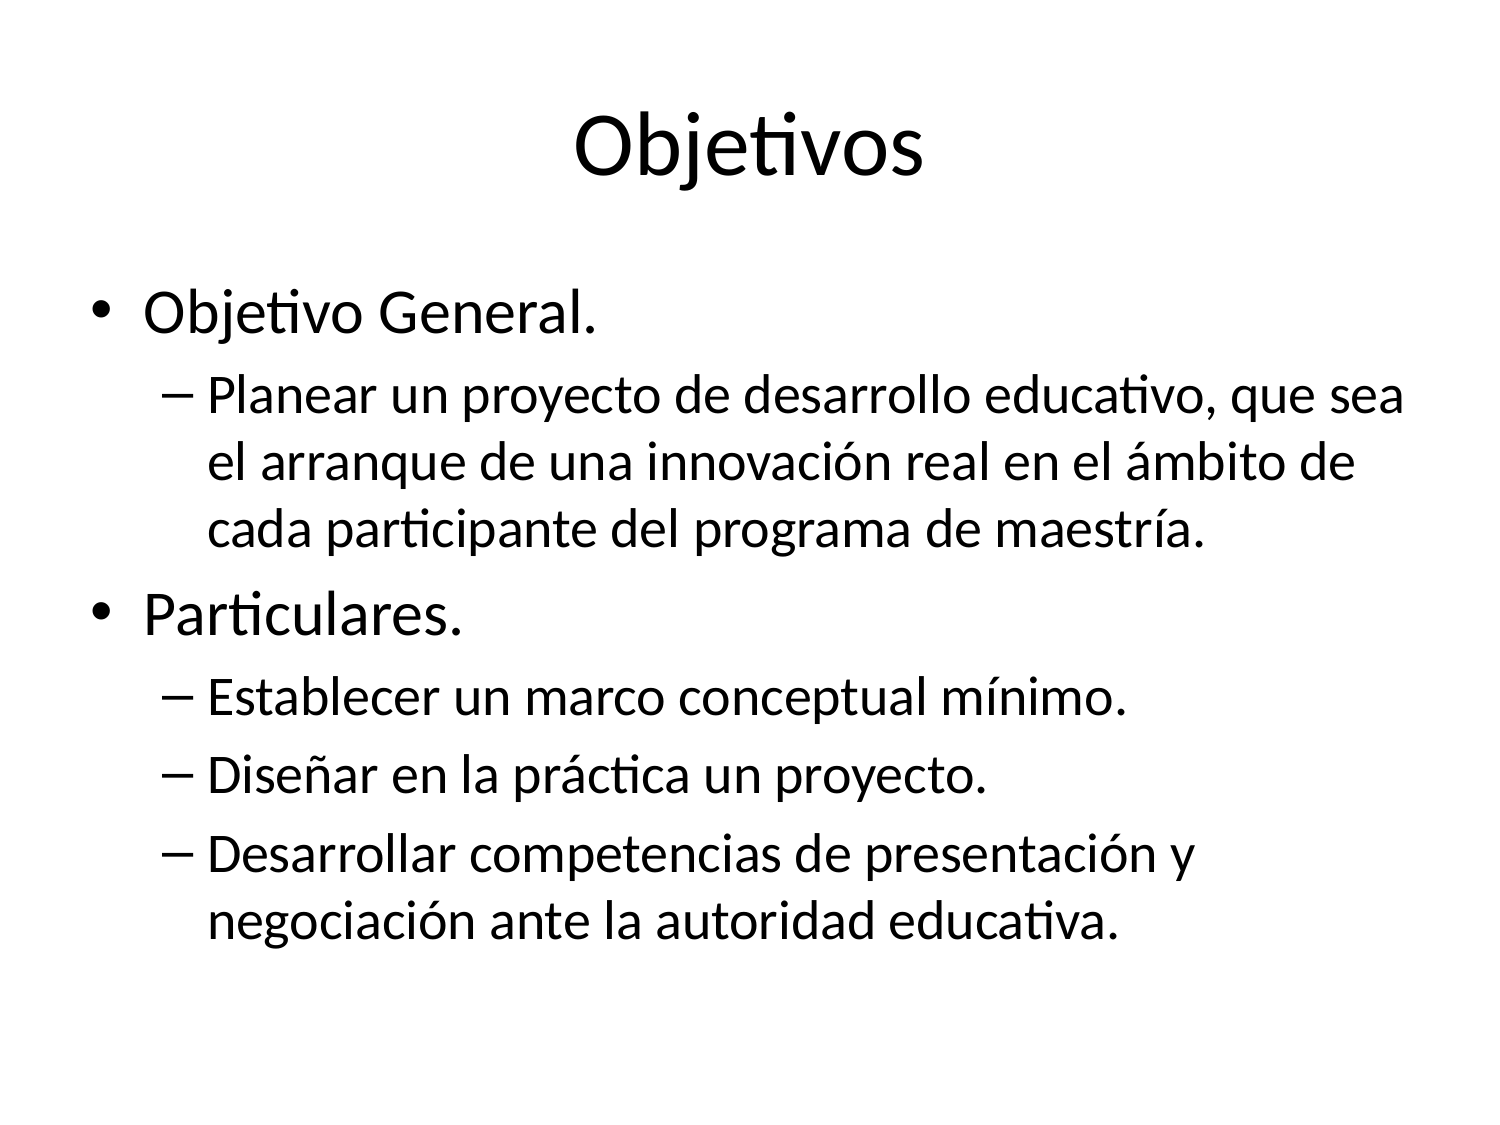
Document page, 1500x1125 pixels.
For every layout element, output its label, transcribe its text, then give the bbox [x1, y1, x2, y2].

list Objetivo General. Planear un proyecto de desarrollo educativo, que sea el arranque de una innovación real en el ámbito de cada participante del programa de maestría. Particulares. Establecer un marco conceptual mínimo. Diseñar en la práctica un proyecto. Desarrollar competencias de presentación y negociación ante la autoridad educativa. [75, 262, 1425, 1005]
title Objetivos [75, 45, 1425, 233]
